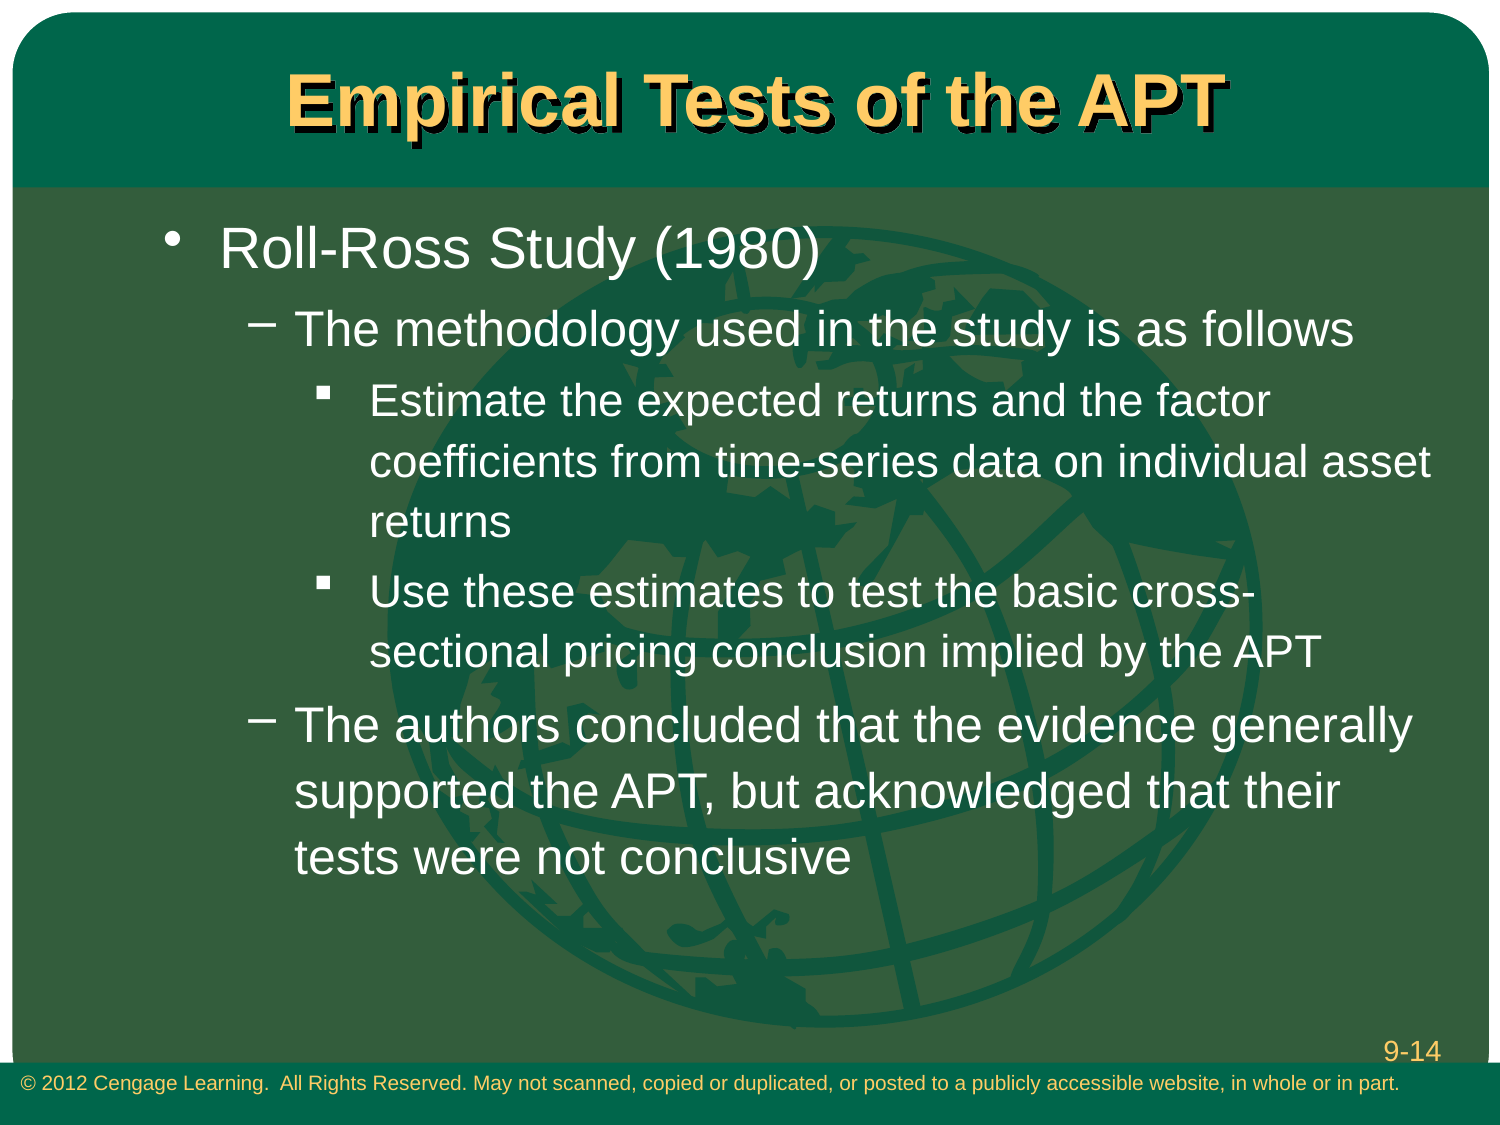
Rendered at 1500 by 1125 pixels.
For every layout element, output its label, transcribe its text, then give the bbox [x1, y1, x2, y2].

footer © 2012 Cengage Learning. All Rights Reserved. May not scanned, copied or duplicated, or posted to a publicly accessible website, in whole or in part. [0, 1062, 1500, 1125]
slide_number 9-14 [1325, 1025, 1500, 1062]
list Roll-Ross Study (1980) The methodology used in the study is as follows Estimate the expected returns and the factor coefficients from time-series data on individual asset returns Use these estimates to test the basic cross-sectional pricing conclusion implied by the APT The authors concluded that the evidence generally supported the APT, but acknowledged that their tests were not conclusive [147, 195, 1448, 1040]
title Empirical Tests of the APT [81, 24, 1432, 180]
